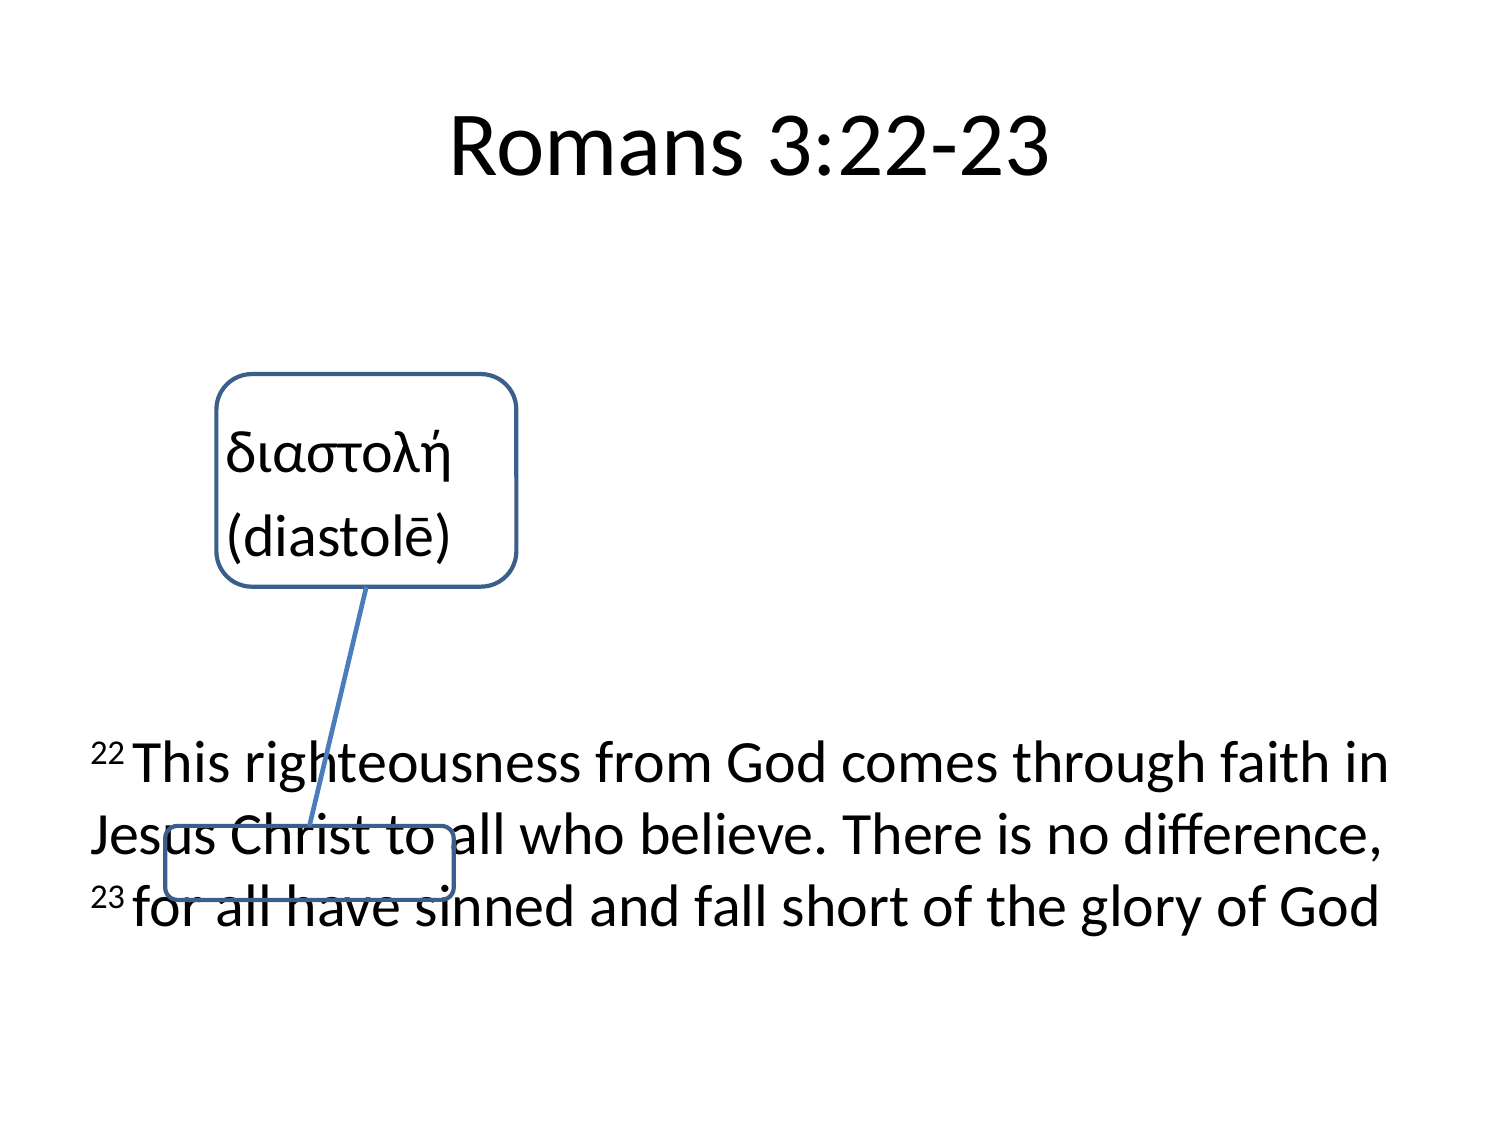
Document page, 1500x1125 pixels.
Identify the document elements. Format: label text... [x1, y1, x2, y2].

text_box [214, 371, 519, 589]
title Romans 3:22-23 [75, 45, 1425, 233]
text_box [309, 586, 367, 827]
list διαστολή (diastolē) 22 This righteousness from God comes through faith in Jesus Christ to all who believe. There is no difference, 23 for all have sinned and fall short of the glory of God [75, 262, 1425, 1005]
text_box [163, 823, 456, 903]
